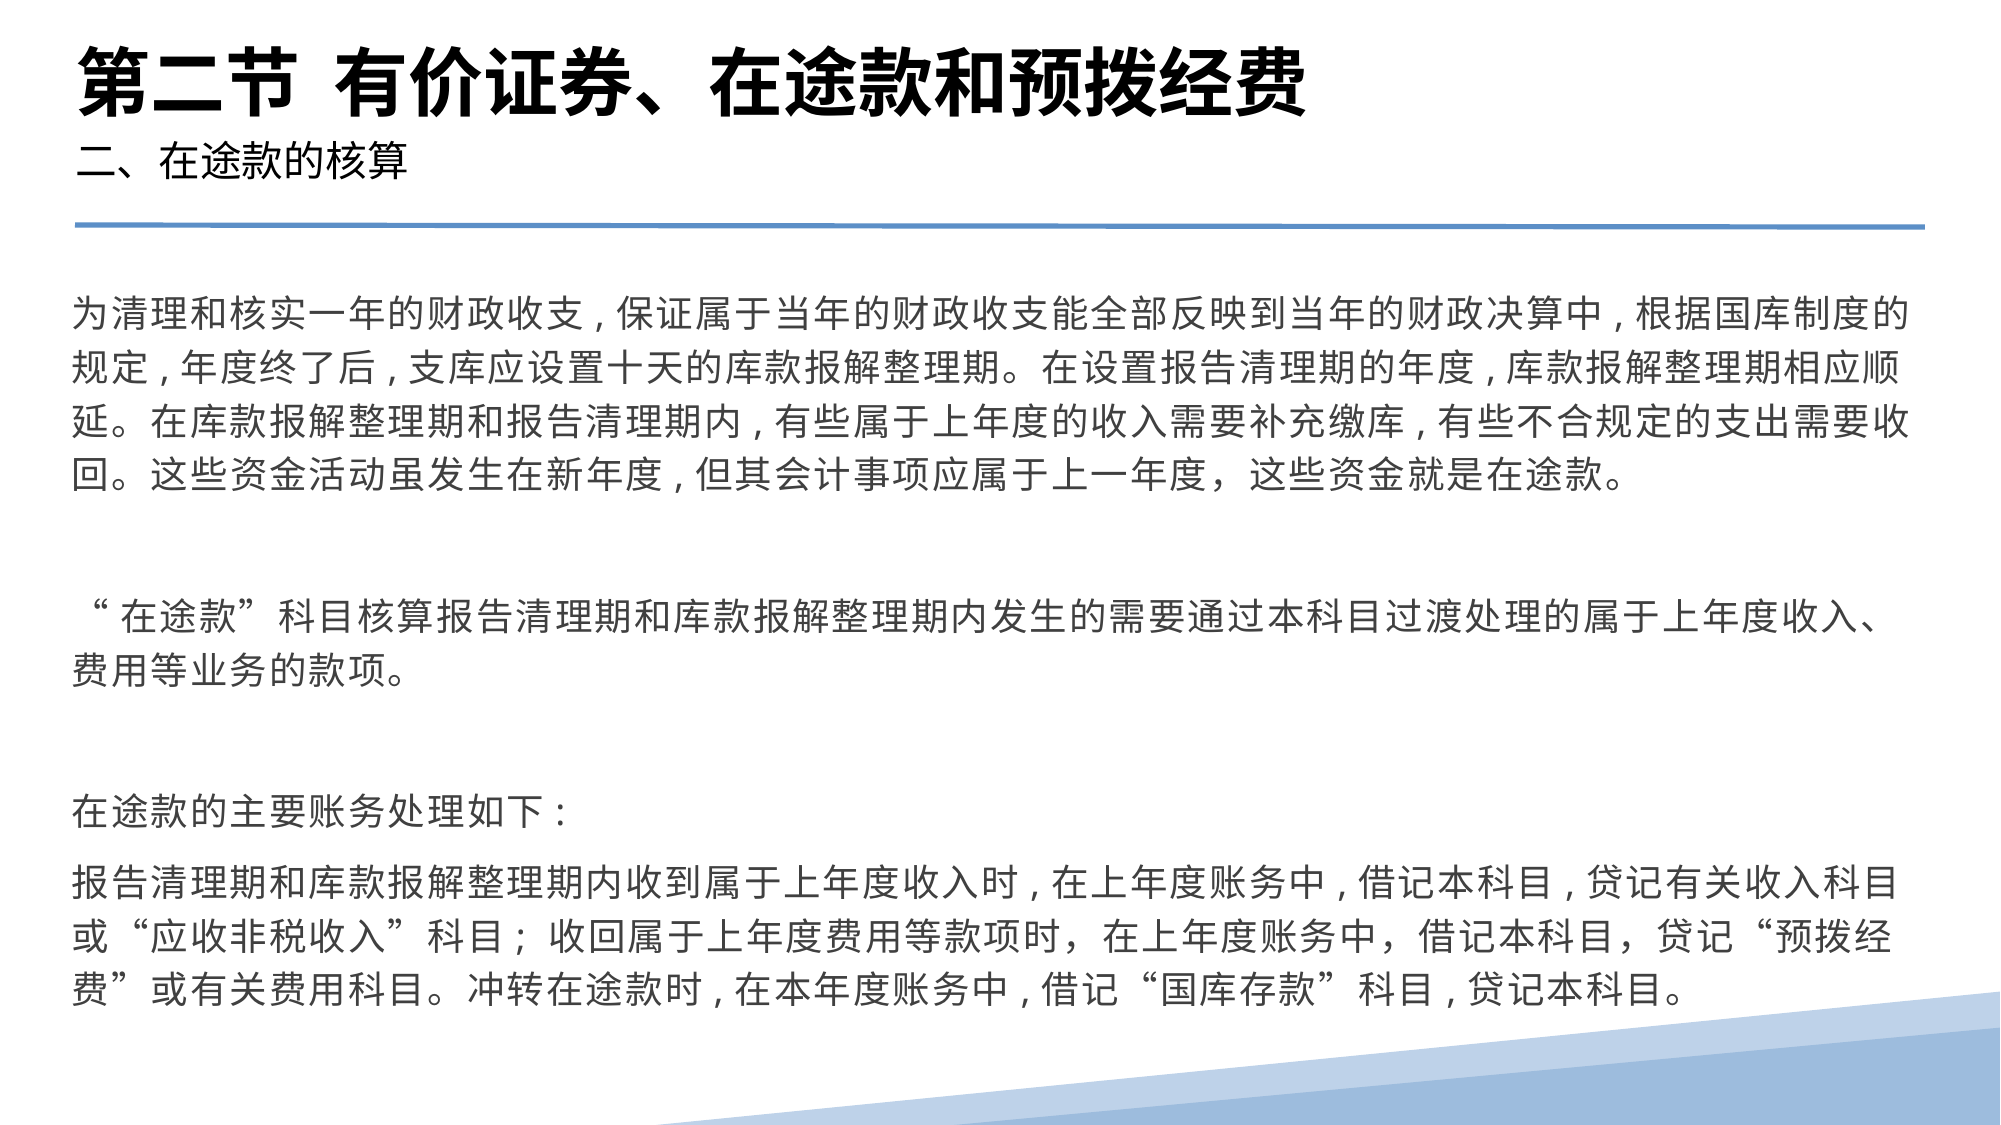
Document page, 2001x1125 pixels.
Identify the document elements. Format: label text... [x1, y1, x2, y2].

text_box 第二节 有价证券、在途款和预拨经费 [75, 24, 1925, 124]
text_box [74, 224, 1925, 228]
text_box 为清理和核实一年的财政收支,保证属于当年的财政收支能全部反映到当年的财政决算中,根据国库制度的规定,年度终了后,支库应设置十天的库款报解整理期。在设置报告清理期的年度,库款报解整理期相应顺延。在库款报解整理期和报告清理期内,有些属于上年度的收入需要补充缴库,有些不合规定的支出需要收回。这些资金活动虽发生在新年度,但其会计事项应属于上一年度，这些资金就是在途款。 “在途款”科目核算报告清理期和库款报解整理期内发生的需要通过本科目过渡处理的属于上年度收入、费用等业务的款项。 在途款的主要账务处理如下: 报告清理期和库款报解整理期内收到属于上年度收入时,在上年度账务中,借记本科目,贷记有关收入科目或“应收非税收入”科目; 收回属于上年度费用等款项时，在上年度账务中，借记本科目，贷记“预拨经费”或有关费用科目。冲转在途款时,在本年度账务中,借记“国库存款”科目,贷记本科目。 [61, 276, 1925, 1022]
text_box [656, 991, 2000, 1125]
text_box 二、在途款的核算 [75, 124, 1925, 200]
